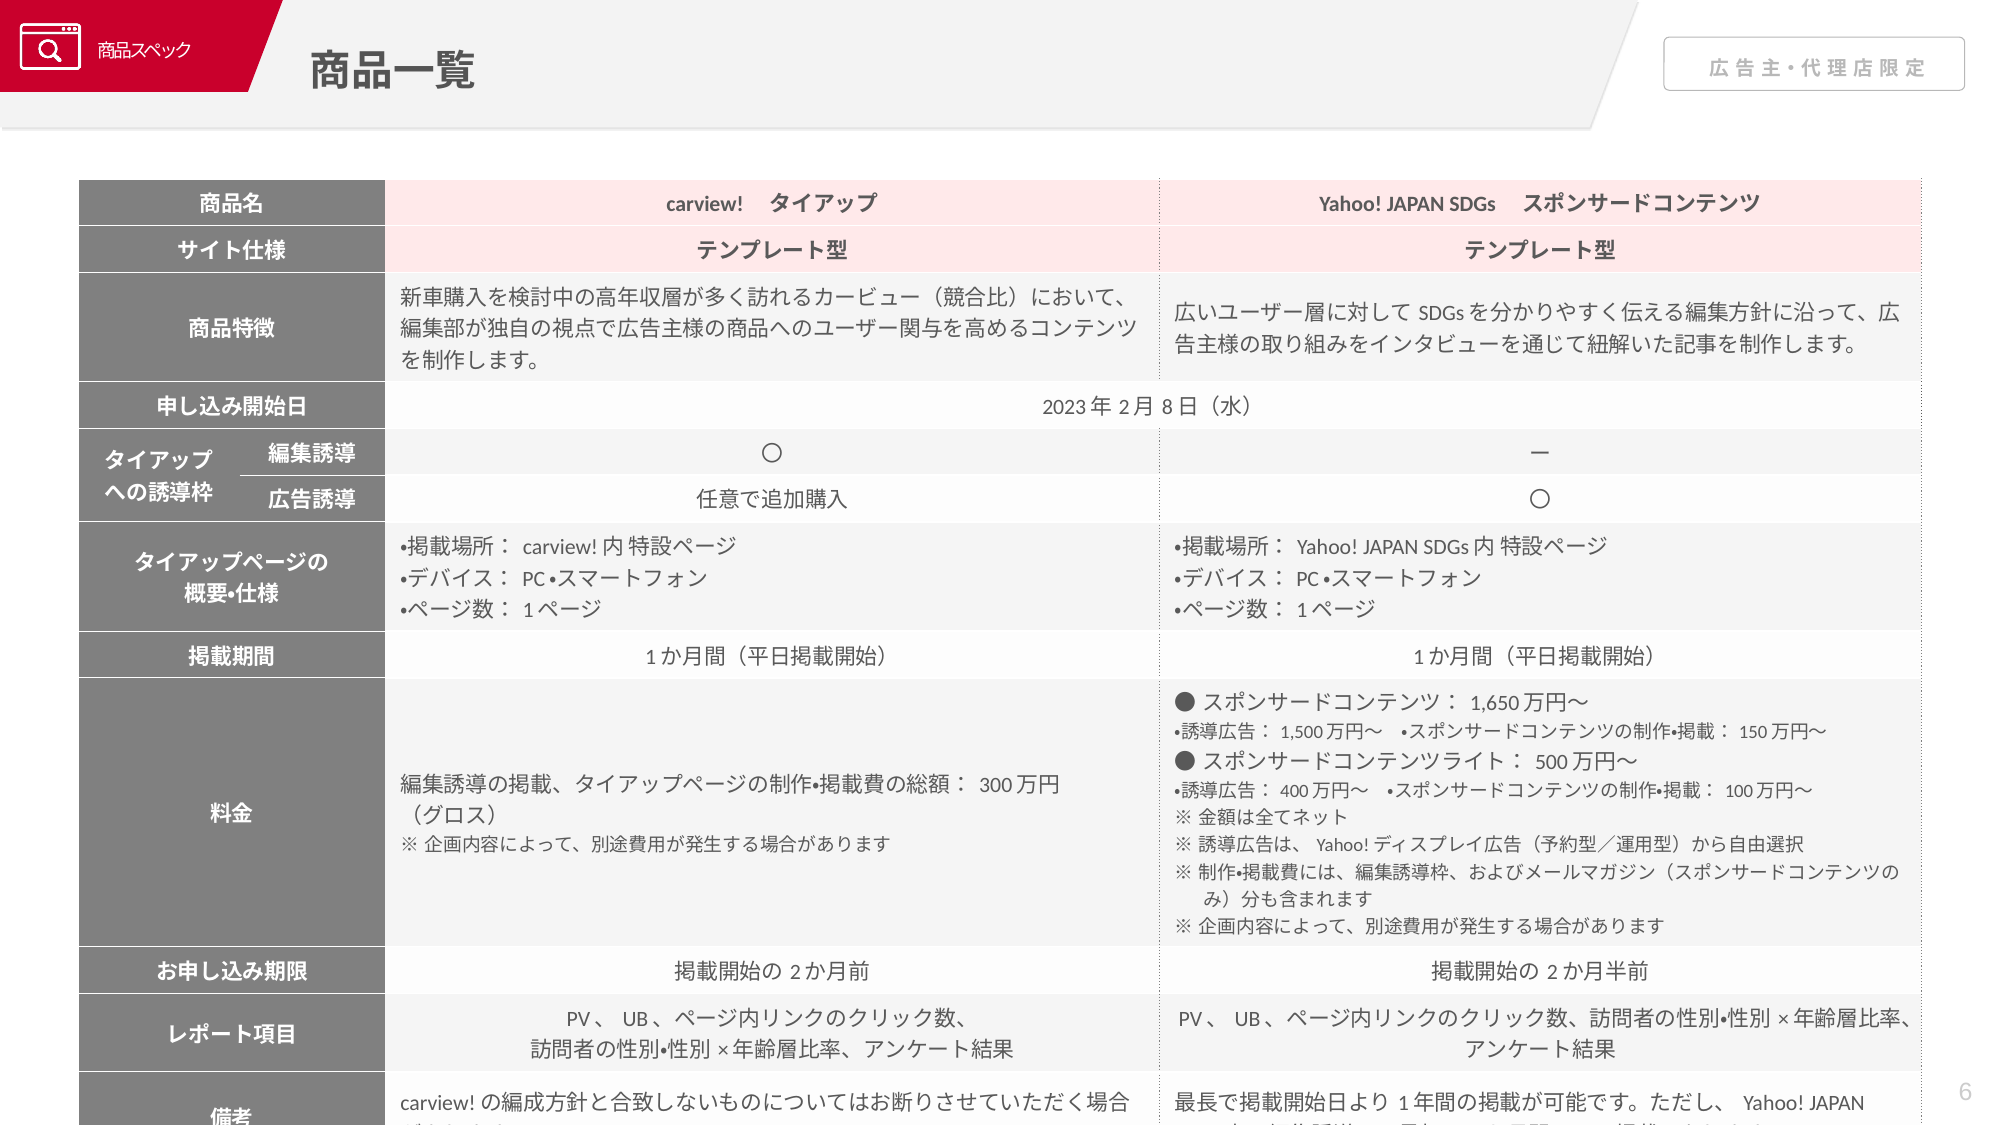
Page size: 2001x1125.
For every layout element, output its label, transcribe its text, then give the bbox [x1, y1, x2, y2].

table_cell 任意で追加購入 [385, 476, 1160, 521]
table_cell 編集誘導の掲載、タイアップページの制作・掲載費の総額：300万円 （グロス） ※企画内容によって、別途費用が発生する場合があります [385, 679, 1160, 946]
table_header 商品名 [79, 180, 385, 225]
table_cell 備考 [79, 1072, 385, 1125]
table_cell 1か月間（平日掲載開始） [385, 632, 1160, 677]
table_cell 新車購入を検討中の高年収層が多く訪れるカービュー（競合比）において、編集部が独自の視点で広告主様の商品へのユーザー関与を高めるコンテンツを制作します。 [385, 273, 1160, 381]
picture [16, 12, 84, 80]
table_cell ●スポンサードコンテンツ：1,650万円～ ・誘導広告：1,500万円～ ・スポンサードコンテンツの制作・掲載：150万円～ ●スポンサードコンテンツライト：500万円～ ・誘導広告：400万円～ ・スポンサードコンテンツの制作・掲載：100万円～ ※金額は全てネット ※誘導広告は、Yahoo!ディスプレイ広告（予約型／運用型）から自由選択 ※制作・掲載費には、編集誘導枠、およびメールマガジン（スポンサードコンテンツのみ）分も含まれます ※企画内容によって、別途費用が発生する場合があります [1160, 679, 1921, 946]
list 商品一覧 [309, 41, 1645, 97]
table_cell 掲載開始の2か月半前 [1160, 947, 1921, 993]
table_cell 〇 [385, 429, 1160, 474]
table_cell PV、UB、ページ内リンクのクリック数、訪問者の性別・性別×年齢層比率、アンケート結果 [1160, 994, 1921, 1071]
table_cell レポート項目 [79, 994, 385, 1071]
table_cell 2023年2月8日（水） [385, 382, 1921, 428]
table_cell テンプレート型 [385, 226, 1160, 272]
table_cell サイト仕様 [79, 226, 385, 272]
table_cell 商品特徴 [79, 273, 385, 381]
table_cell ー [1160, 429, 1921, 474]
table_cell ・掲載場所：Yahoo! JAPAN SDGs内 特設ページ ・デバイス：PC・スマートフォン ・ページ数：1ページ [1160, 523, 1921, 630]
table_cell 広告誘導 [240, 476, 385, 521]
table_cell お申し込み期限 [79, 947, 385, 993]
table_cell PV、UB、ページ内リンクのクリック数、 訪問者の性別・性別×年齢層比率、アンケート結果 [385, 994, 1160, 1071]
table_cell タイアップページの 概要・仕様 [79, 522, 385, 631]
table_cell 1か月間（平日掲載開始） [1160, 632, 1921, 677]
table_header Yahoo! JAPAN SDGs スポンサードコンテンツ [1160, 180, 1921, 225]
table_cell 最長で掲載開始日より1年間の掲載が可能です。ただし、Yahoo! JAPAN SDGs内の編集誘導は、最初の1か月間のみの掲載となります。 [1160, 1073, 1921, 1125]
table_cell テンプレート型 [1160, 226, 1921, 272]
table_cell 申し込み開始日 [79, 382, 385, 428]
table_cell carview!の編成方針と合致しないものについてはお断りさせていただく場合があります [385, 1073, 1160, 1125]
table_cell ・掲載場所：carview!内 特設ページ ・デバイス：PC・スマートフォン ・ページ数：1ページ [385, 523, 1160, 630]
table_cell 広いユーザー層に対してSDGsを分かりやすく伝える編集方針に沿って、広告主様の取り組みをインタビューを通じて紐解いた記事を制作します。 [1160, 273, 1921, 381]
table_cell 〇 [1160, 476, 1921, 521]
table_header carview! タイアップ [385, 180, 1160, 225]
table_cell 料金 [79, 678, 385, 946]
list 商品スペック [97, 13, 240, 81]
table_cell 編集誘導 [240, 429, 385, 475]
table_cell タイアップ への誘導枠 [79, 429, 240, 521]
table_cell 掲載開始の2か月前 [385, 947, 1160, 993]
table_cell 掲載期間 [79, 632, 385, 677]
